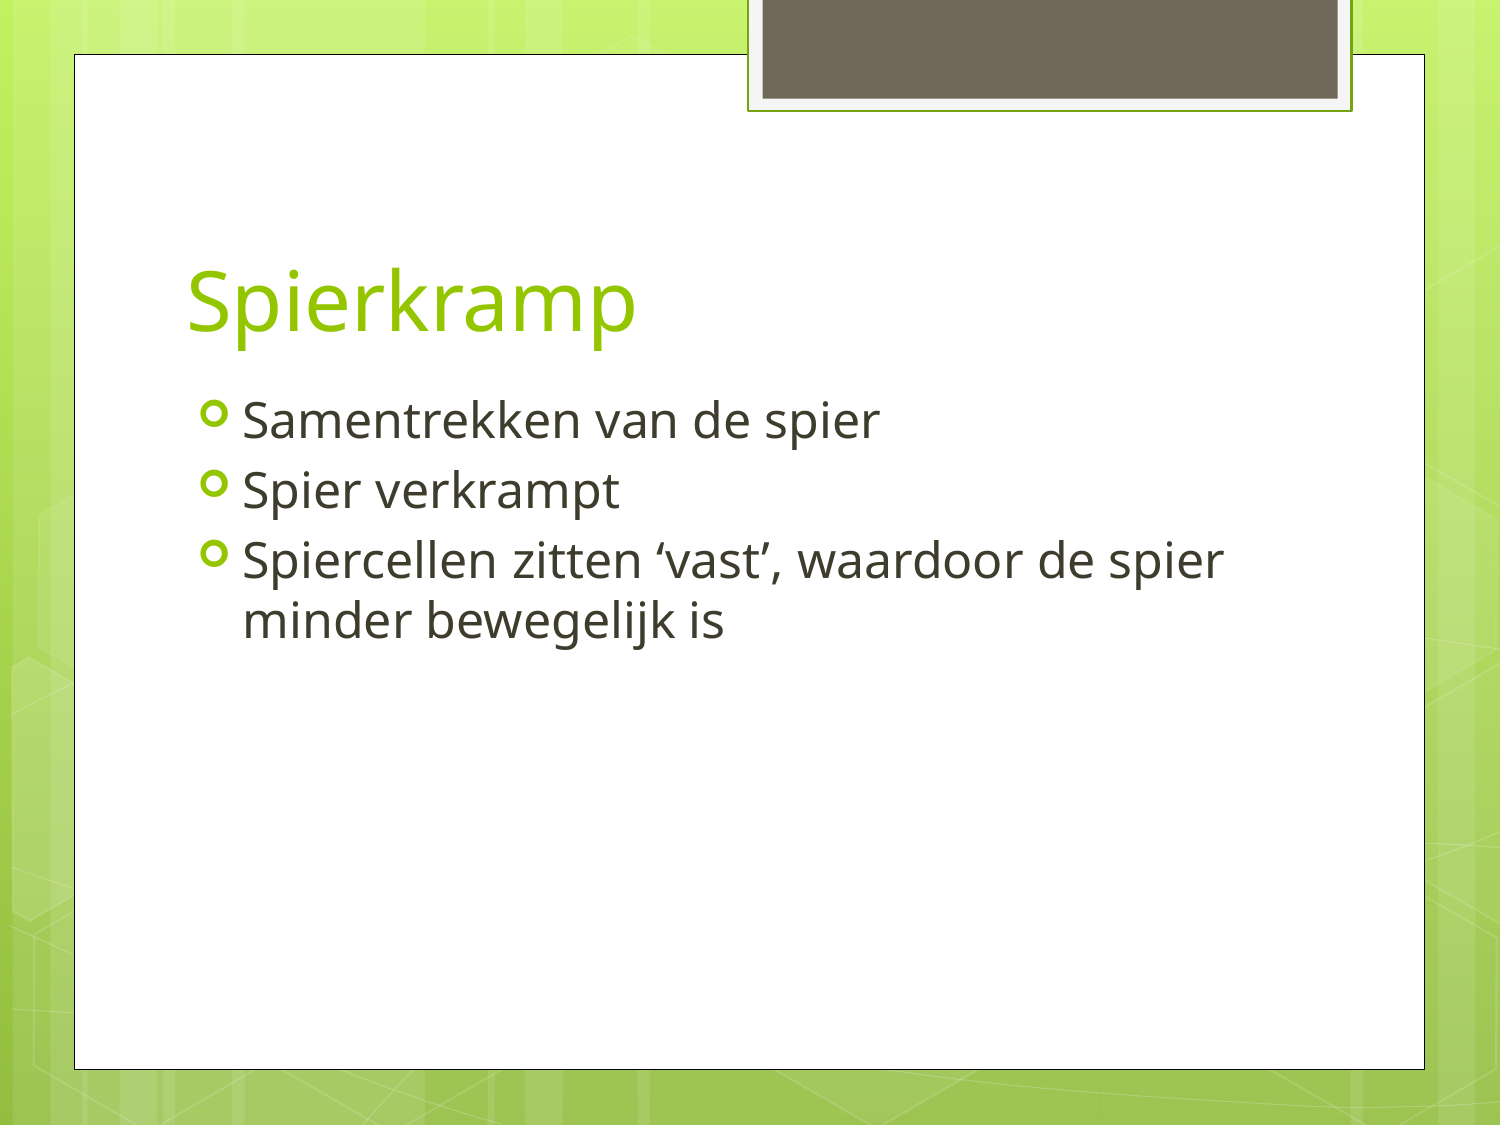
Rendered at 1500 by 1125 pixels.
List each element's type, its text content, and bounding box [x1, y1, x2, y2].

title Spierkramp [171, 168, 1324, 357]
list Samentrekken van de spier Spier verkrampt Spiercellen zitten ‘vast’, waardoor de spier minder bewegelijk is [171, 381, 1283, 957]
